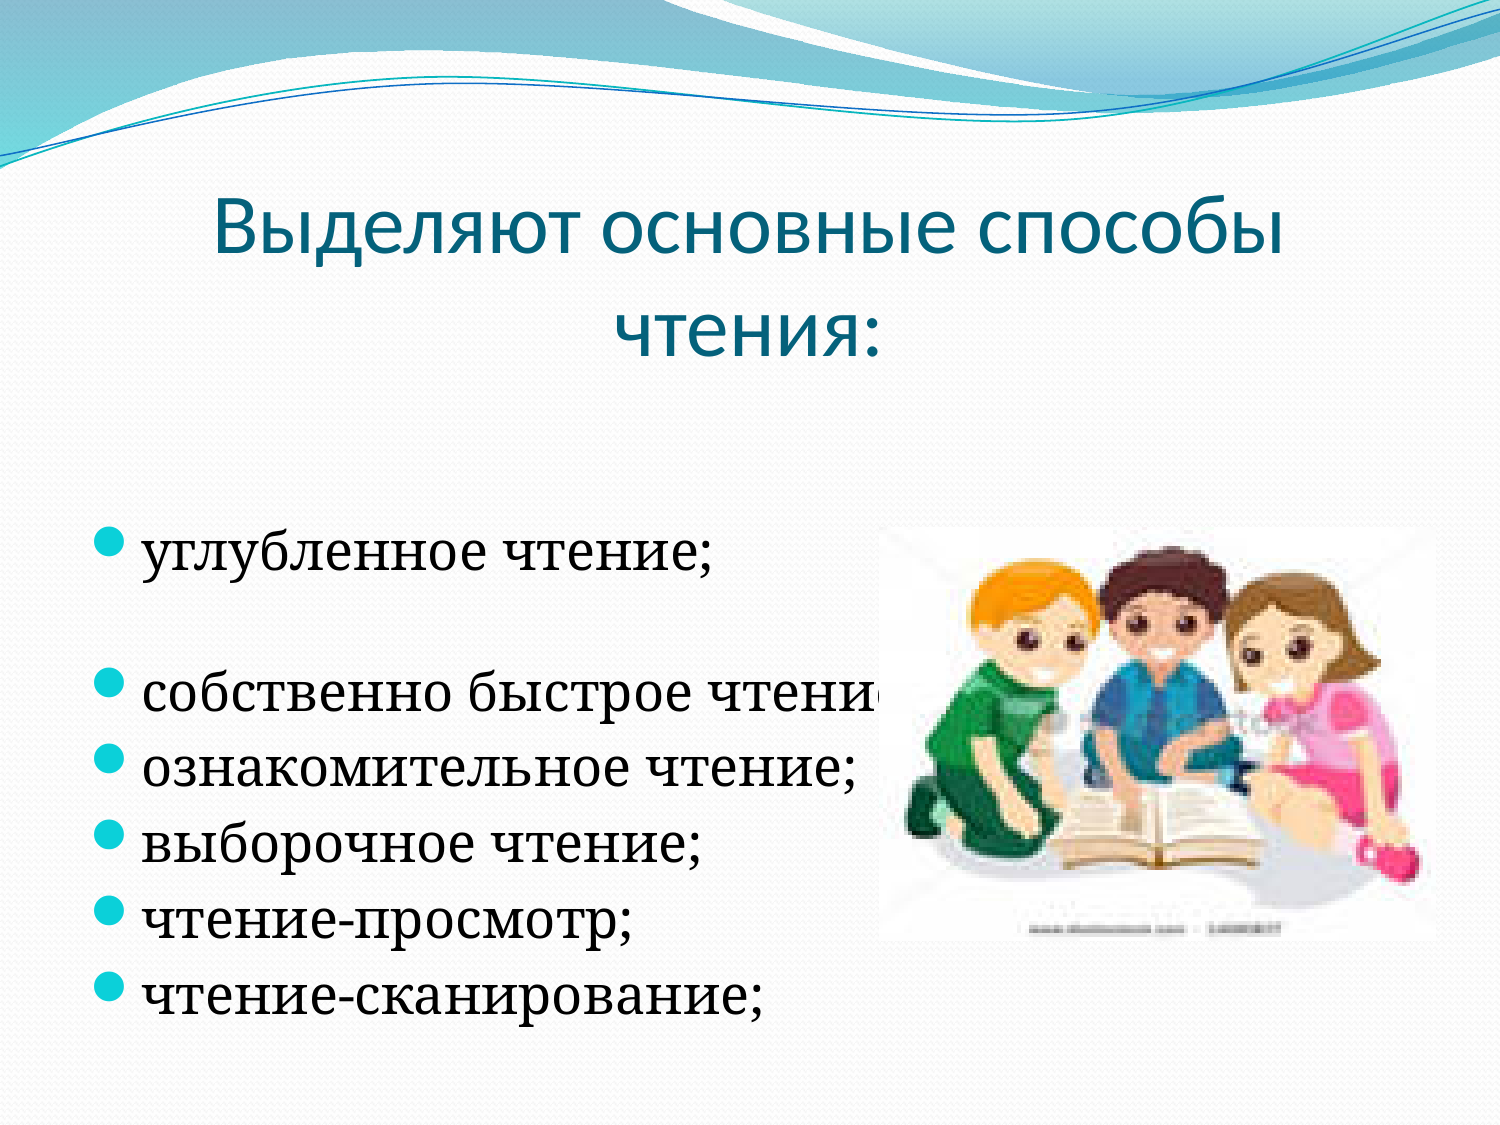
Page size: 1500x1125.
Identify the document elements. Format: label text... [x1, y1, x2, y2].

list углубленное чтение; собственно быстрое чтение; ознакомительное чтение; выборочное чтение; чтение-просмотр; чтение-сканирование; [75, 432, 1425, 1038]
picture [879, 526, 1436, 941]
title Выделяют основные способы чтения: [75, 160, 1425, 374]
